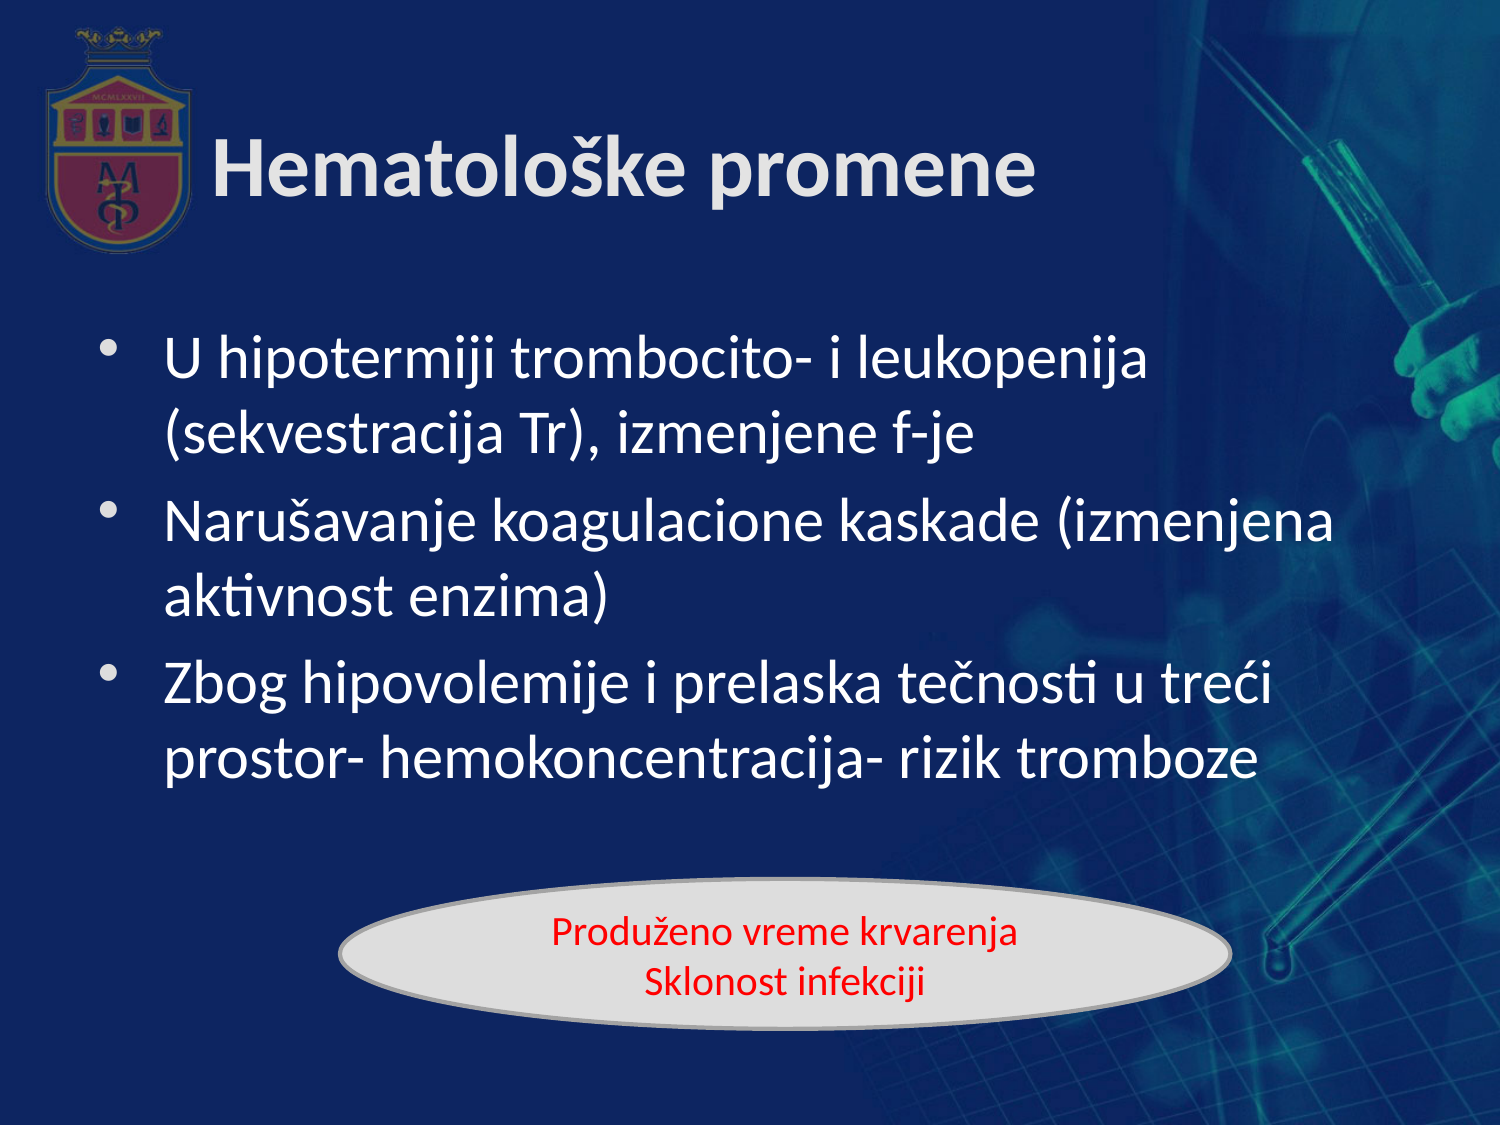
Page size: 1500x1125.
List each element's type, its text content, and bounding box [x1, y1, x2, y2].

text_box Produženo vreme krvarenja Sklonost infekciji [337, 876, 1233, 1031]
title Hematološke promene [117, 46, 1468, 277]
picture [0, 0, 1500, 1125]
list U hipotermiji trombocito- i leukopenija (sekvestracija Tr), izmenjene f-je Narušavanje koagulacione kaskade (izmenjena aktivnost enzima) Zbog hipovolemije i prelaska tečnosti u treći prostor- hemokoncentracija- rizik tromboze [75, 308, 1425, 1059]
